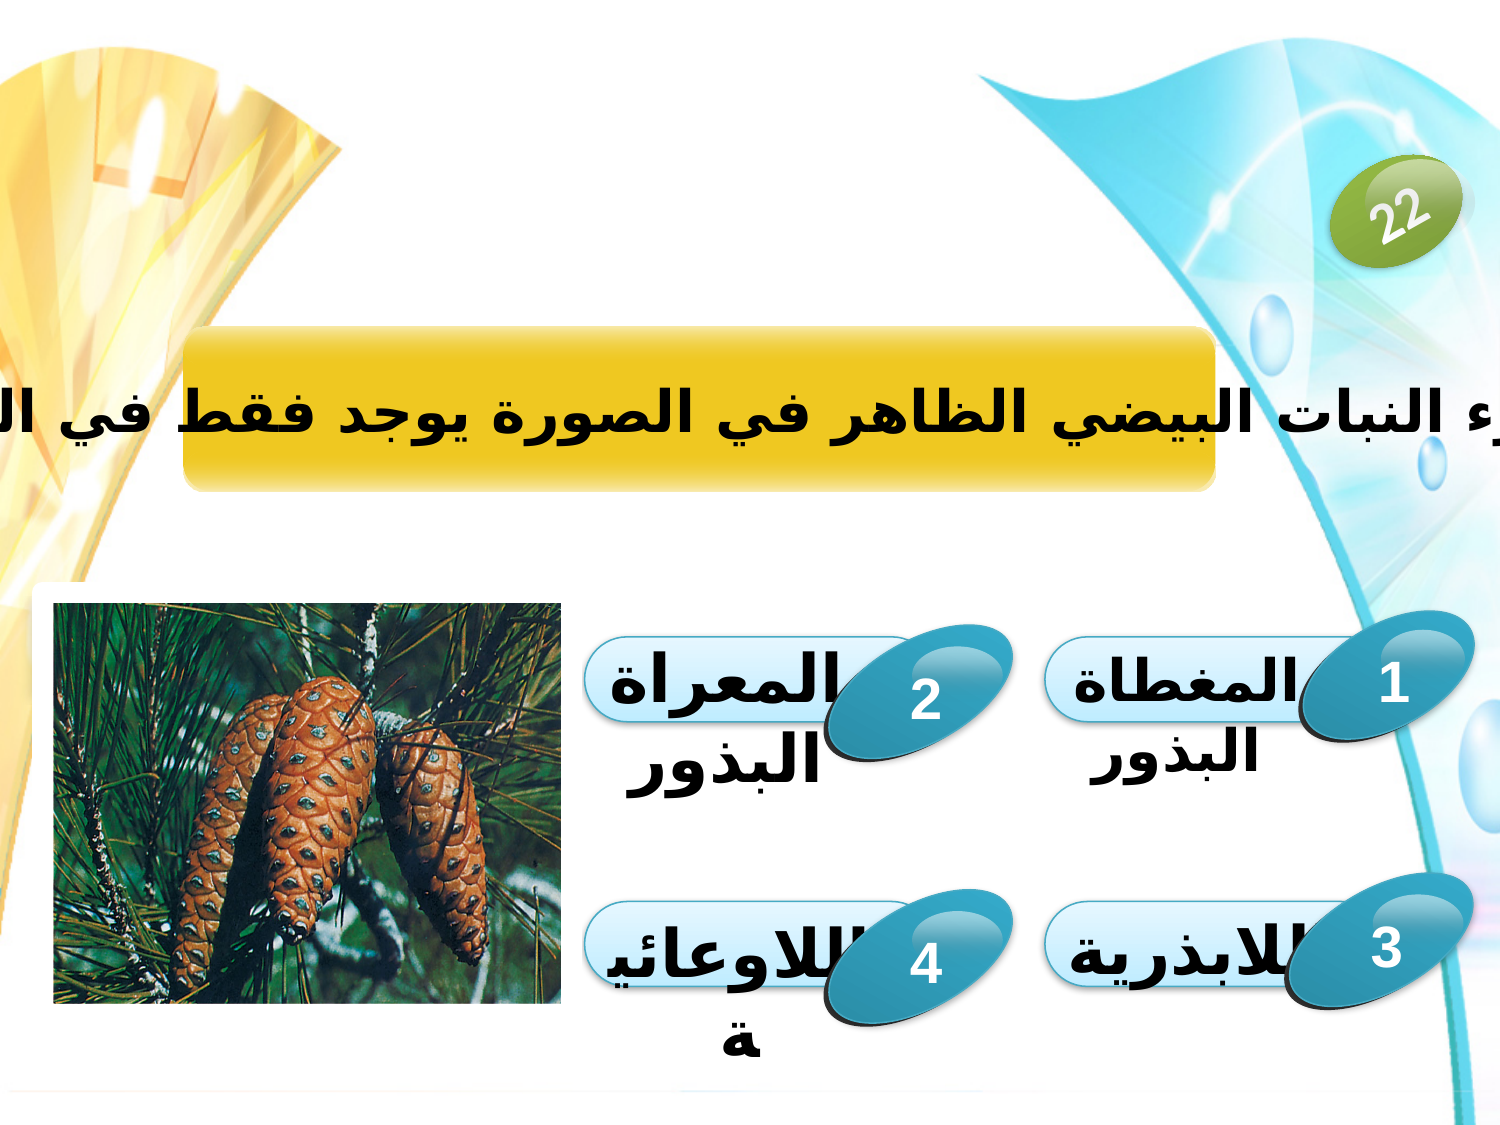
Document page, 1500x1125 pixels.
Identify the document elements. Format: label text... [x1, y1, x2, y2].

picture [0, 0, 1500, 1125]
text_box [182, 325, 1216, 492]
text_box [565, 628, 1022, 747]
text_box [1044, 623, 1483, 731]
text_box 22 [1330, 178, 1418, 268]
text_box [584, 901, 1022, 1036]
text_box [1044, 888, 1483, 997]
